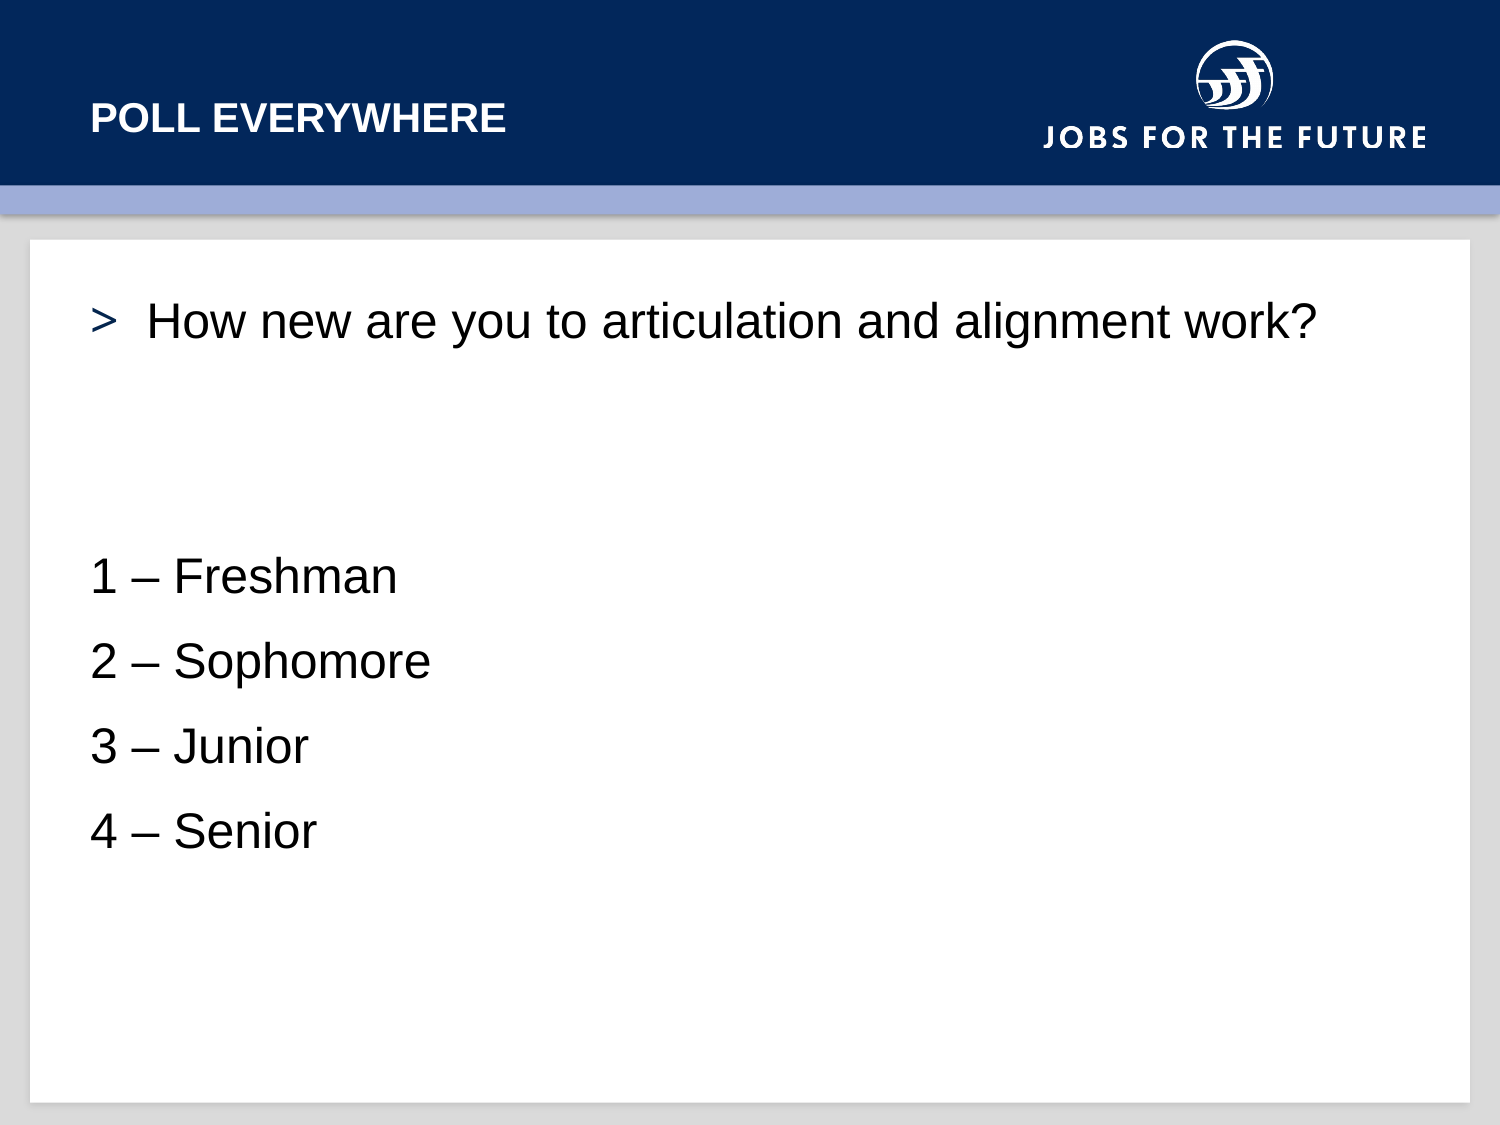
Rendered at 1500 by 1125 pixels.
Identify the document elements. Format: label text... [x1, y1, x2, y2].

title POLL EVERYWHERE [75, 45, 1013, 188]
list How new are you to articulation and alignment work? 1 – Freshman 2 – Sophomore 3 – Junior 4 – Senior [75, 281, 1425, 1041]
